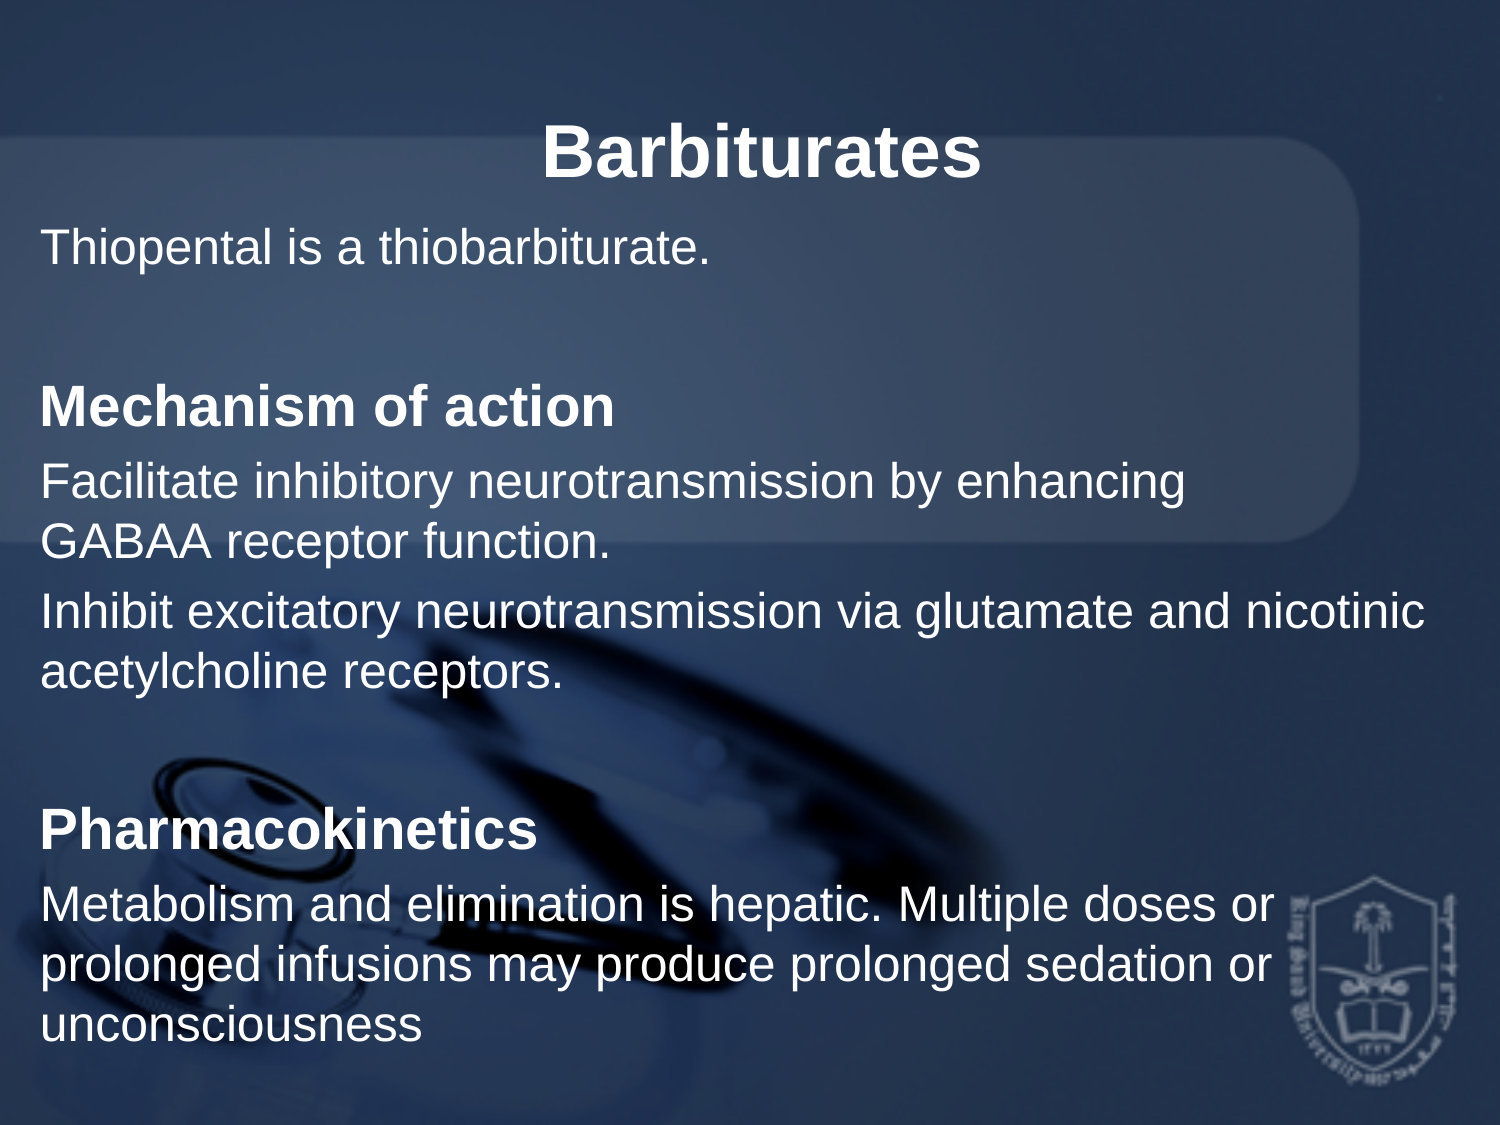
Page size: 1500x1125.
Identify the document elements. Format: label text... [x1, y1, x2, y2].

title Barbiturates [75, 68, 1425, 214]
picture [0, 0, 1500, 1125]
list Thiopental is a thiobarbiturate. Mechanism of action Facilitate inhibitory neurotransmission by enhancing GABAA receptor function. Inhibit excitatory neurotransmission via glutamate and nicotinic acetylcholine receptors. Pharmacokinetics Metabolism and elimination is hepatic. Multiple doses or prolonged infusions may produce prolonged sedation or unconsciousness [24, 137, 1450, 1083]
